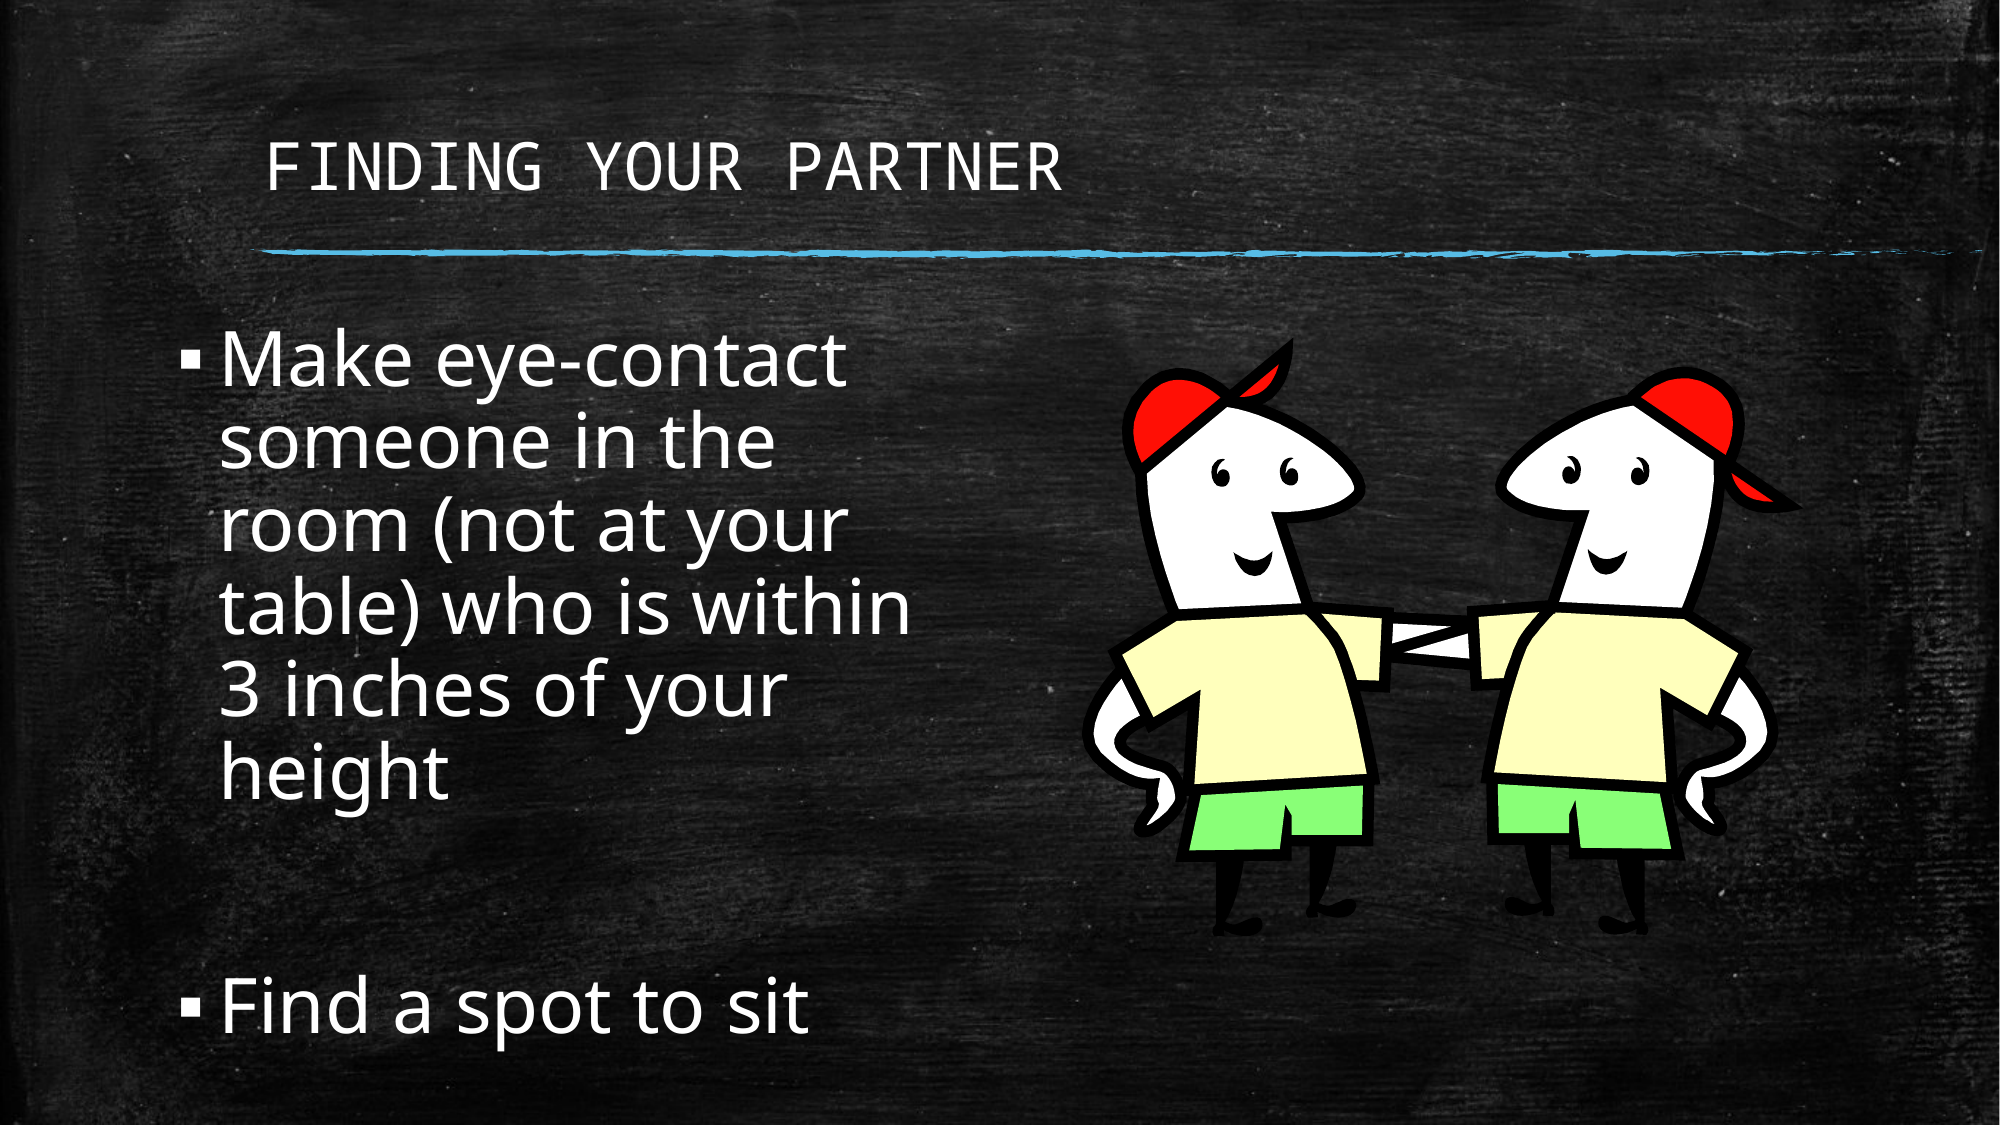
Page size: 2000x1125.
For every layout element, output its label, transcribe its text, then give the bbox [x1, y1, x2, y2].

list Make eye-contact someone in the room (not at your table) who is within 3 inches of your height Find a spot to sit [162, 312, 975, 1063]
title FINDING YOUR PARTNER [249, 45, 1750, 213]
picture [1062, 337, 1804, 938]
